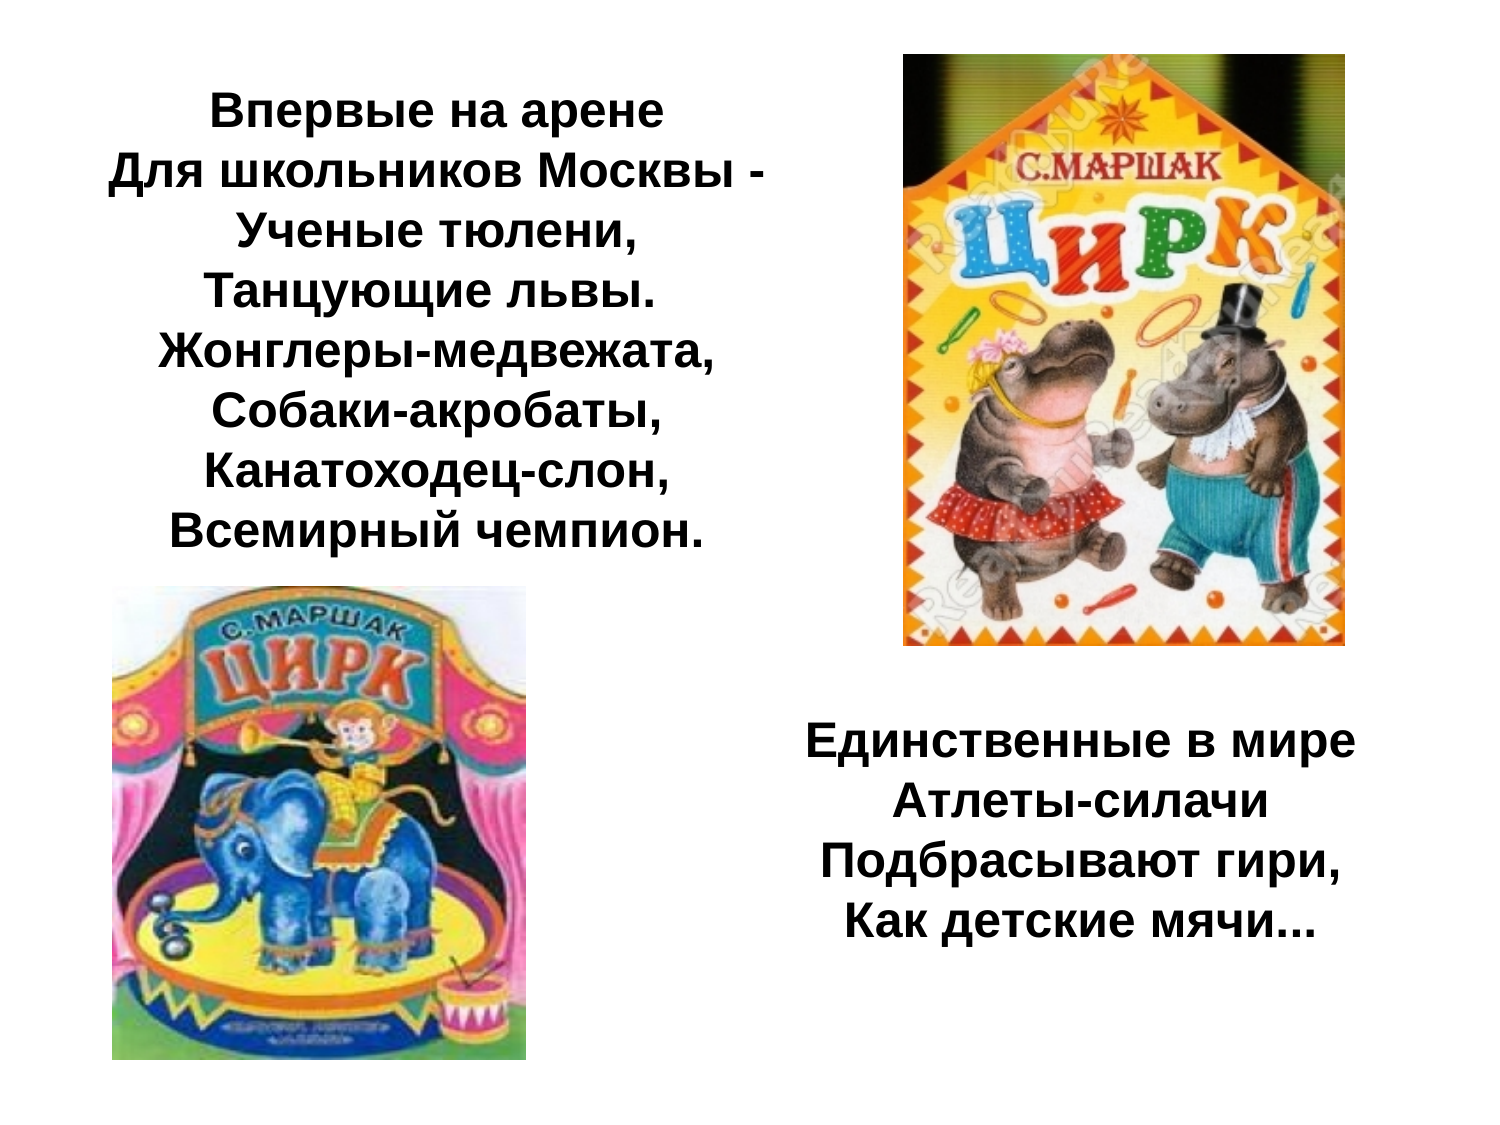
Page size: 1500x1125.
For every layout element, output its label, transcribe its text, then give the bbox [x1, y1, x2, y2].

text_box Единственные в мире Атлеты-силачи Подбрасывают гири, Как детские мячи... [726, 656, 1436, 1059]
text_box Впервые на арене Для школьников Москвы - Ученые тюлени, Танцующие львы. Жонглеры-медвежата, Собаки-акробаты, Канатоходец-слон, Всемирный чемпион. [64, 0, 810, 575]
picture [903, 54, 1345, 646]
picture [111, 585, 526, 1060]
